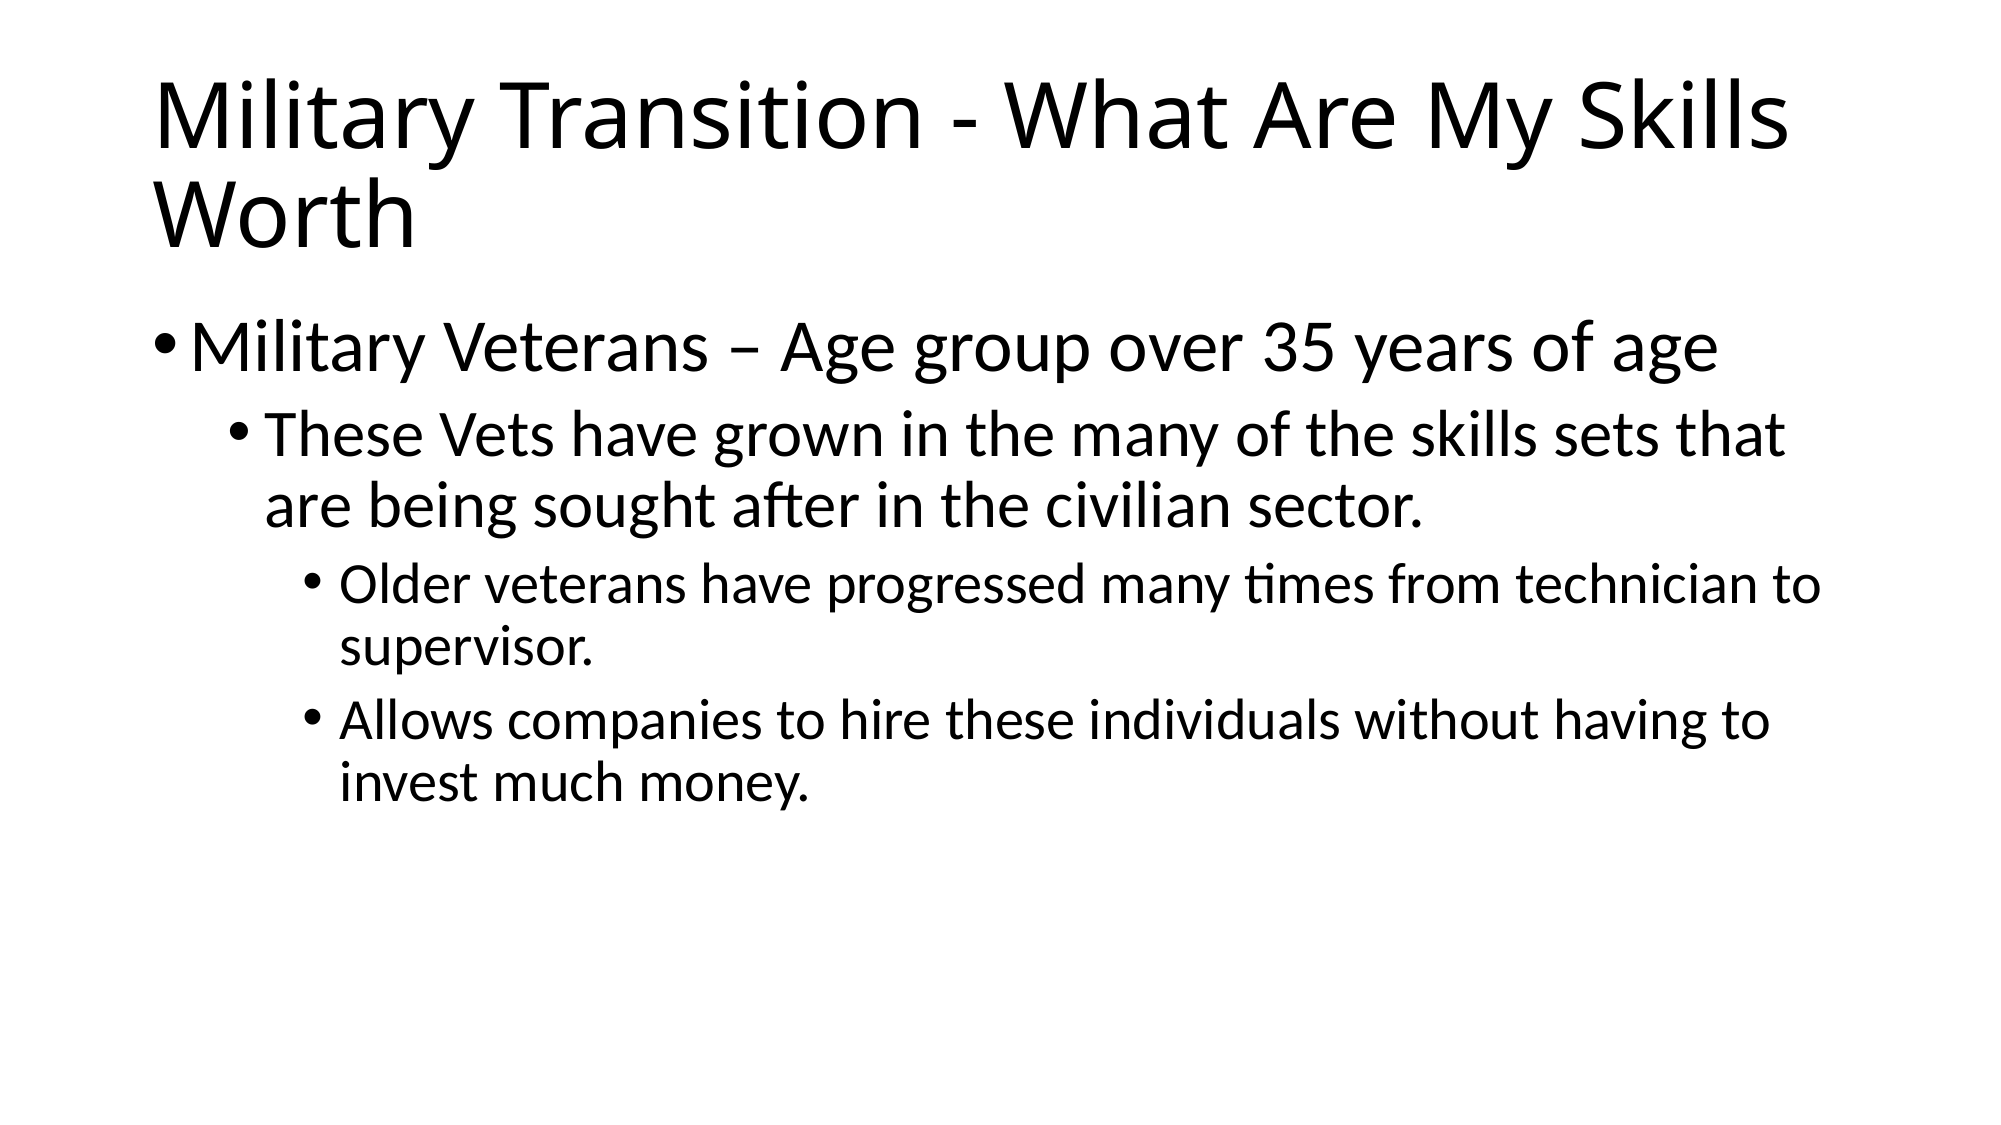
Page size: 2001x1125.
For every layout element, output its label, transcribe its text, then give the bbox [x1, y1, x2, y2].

list Military Veterans – Age group over 35 years of age These Vets have grown in the many of the skills sets that are being sought after in the civilian sector. Older veterans have progressed many times from technician to supervisor. Allows companies to hire these individuals without having to invest much money. [137, 299, 1863, 1014]
title Military Transition - What Are My Skills Worth [137, 59, 1863, 278]
